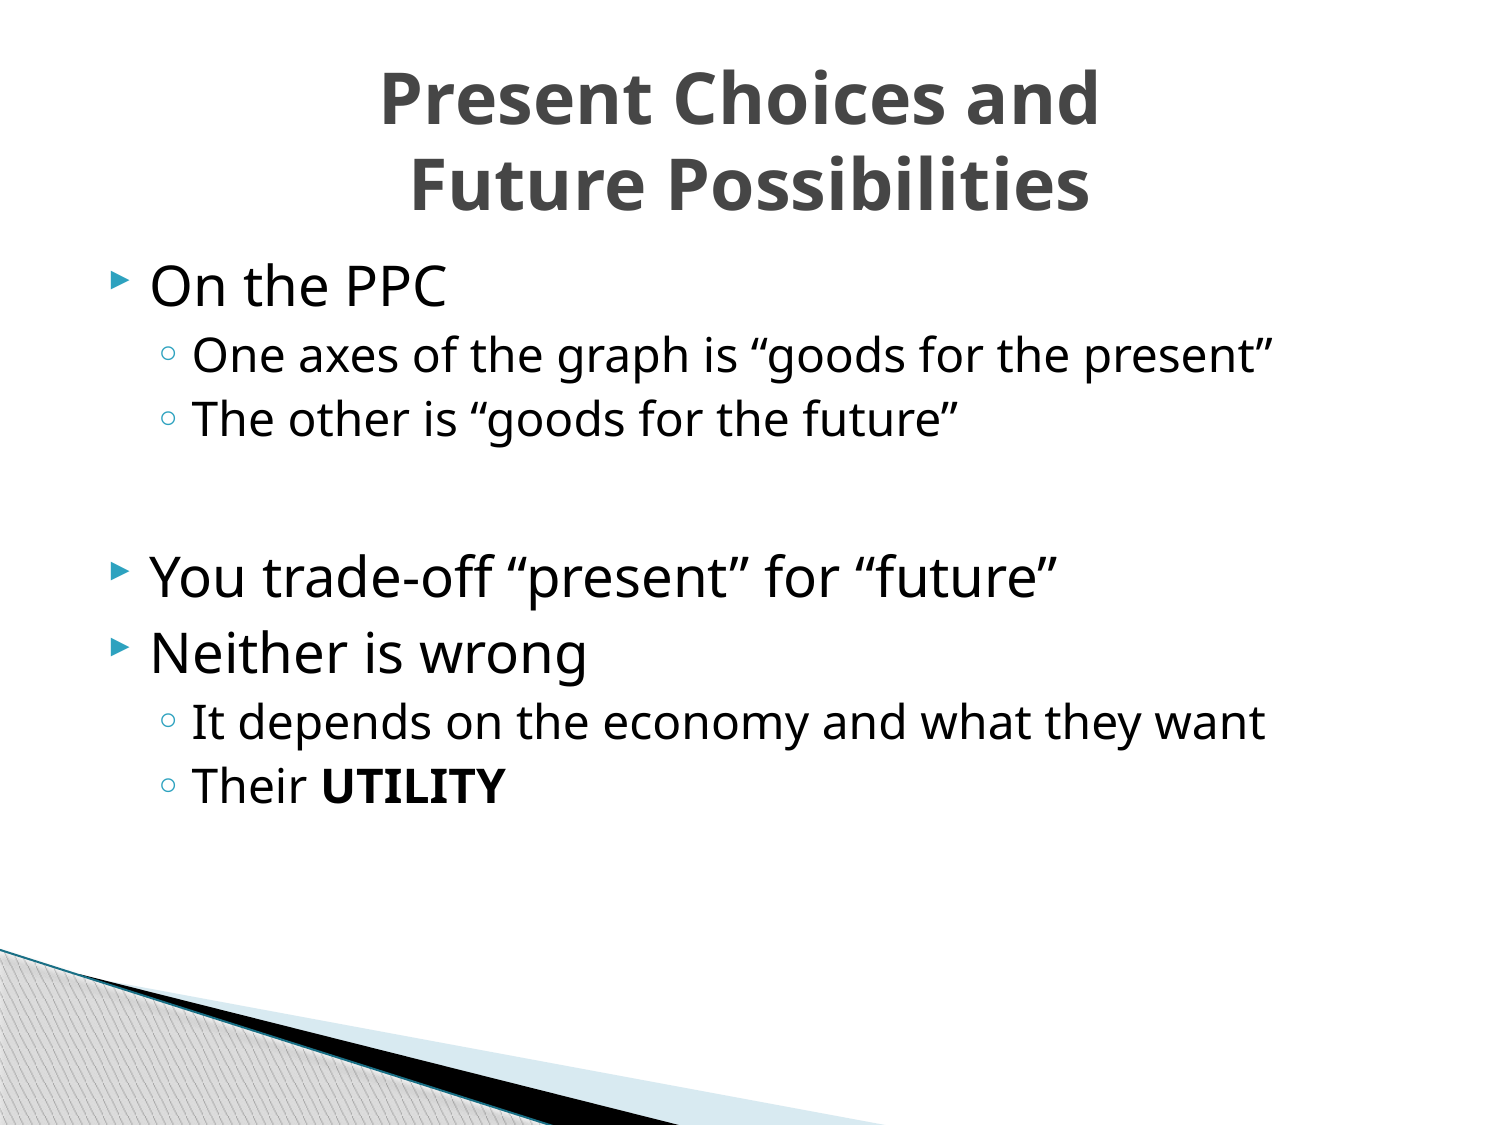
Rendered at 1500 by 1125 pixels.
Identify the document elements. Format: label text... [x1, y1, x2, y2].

title Present Choices and Future Possibilities [75, 45, 1425, 233]
list On the PPC One axes of the graph is “goods for the present” The other is “goods for the future” You trade-off “present” for “future” Neither is wrong It depends on the economy and what they want Their UTILITY [75, 243, 1425, 986]
